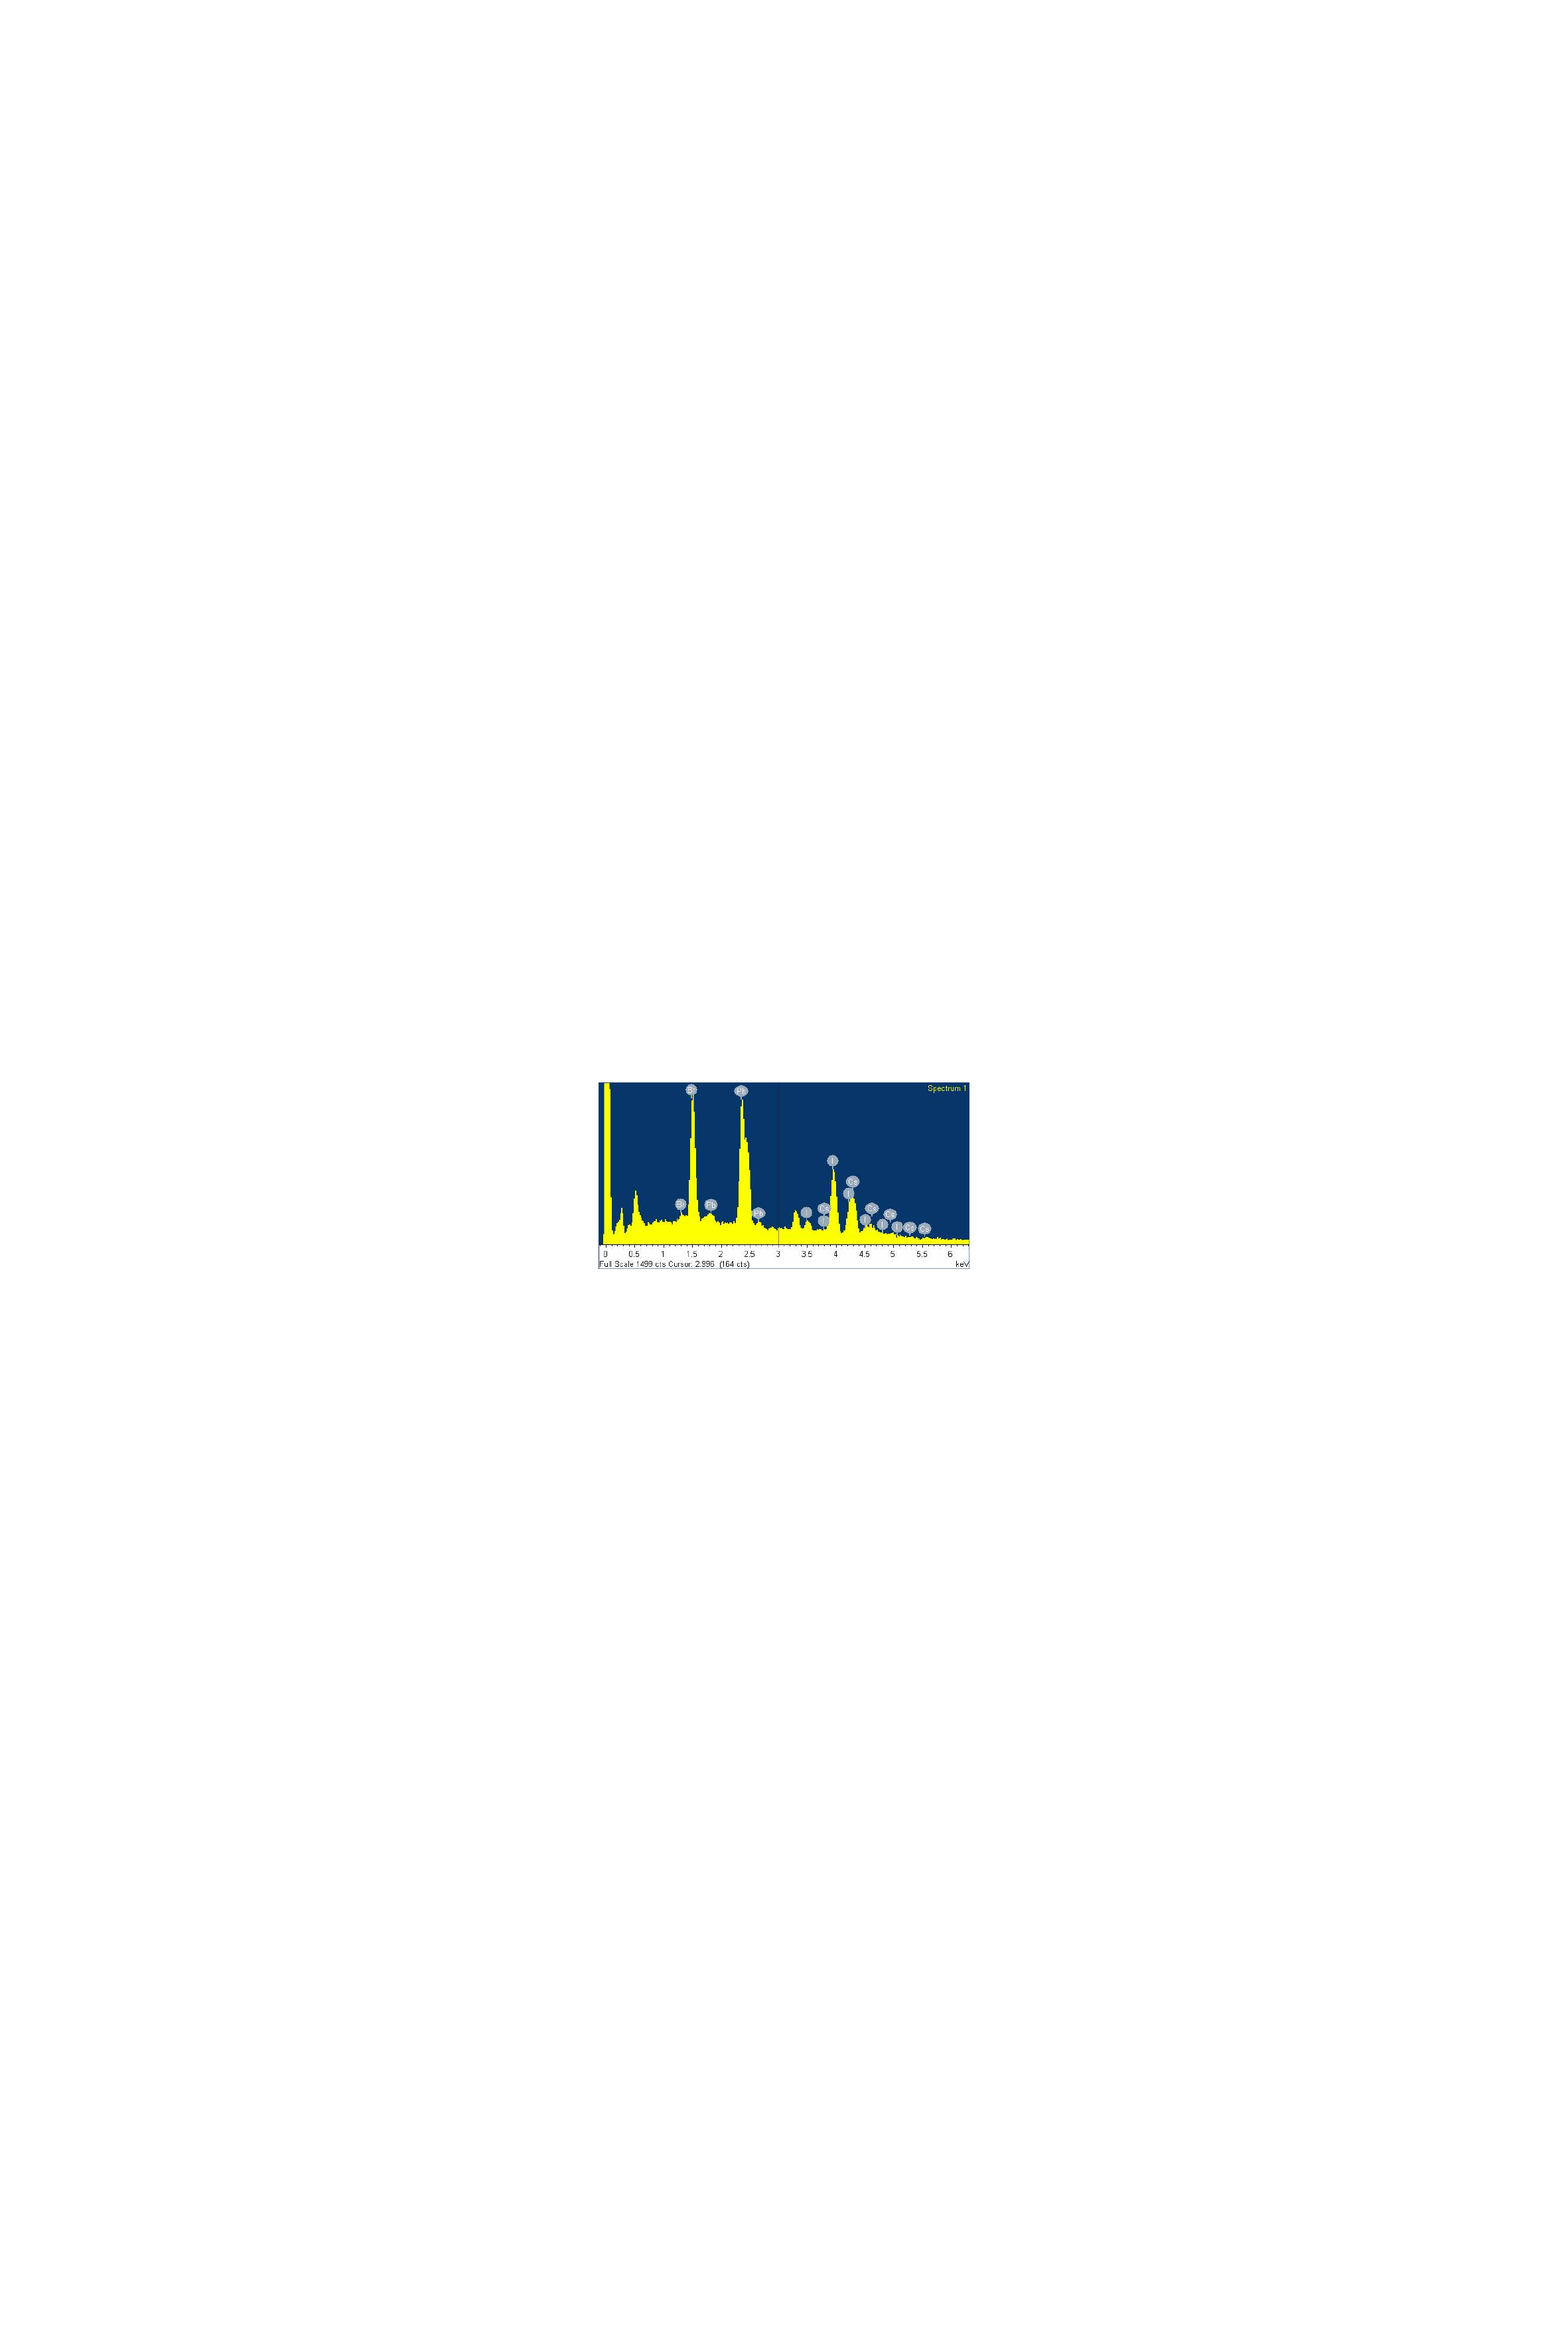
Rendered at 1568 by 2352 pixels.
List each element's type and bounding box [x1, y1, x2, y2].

picture [599, 1082, 969, 1269]
